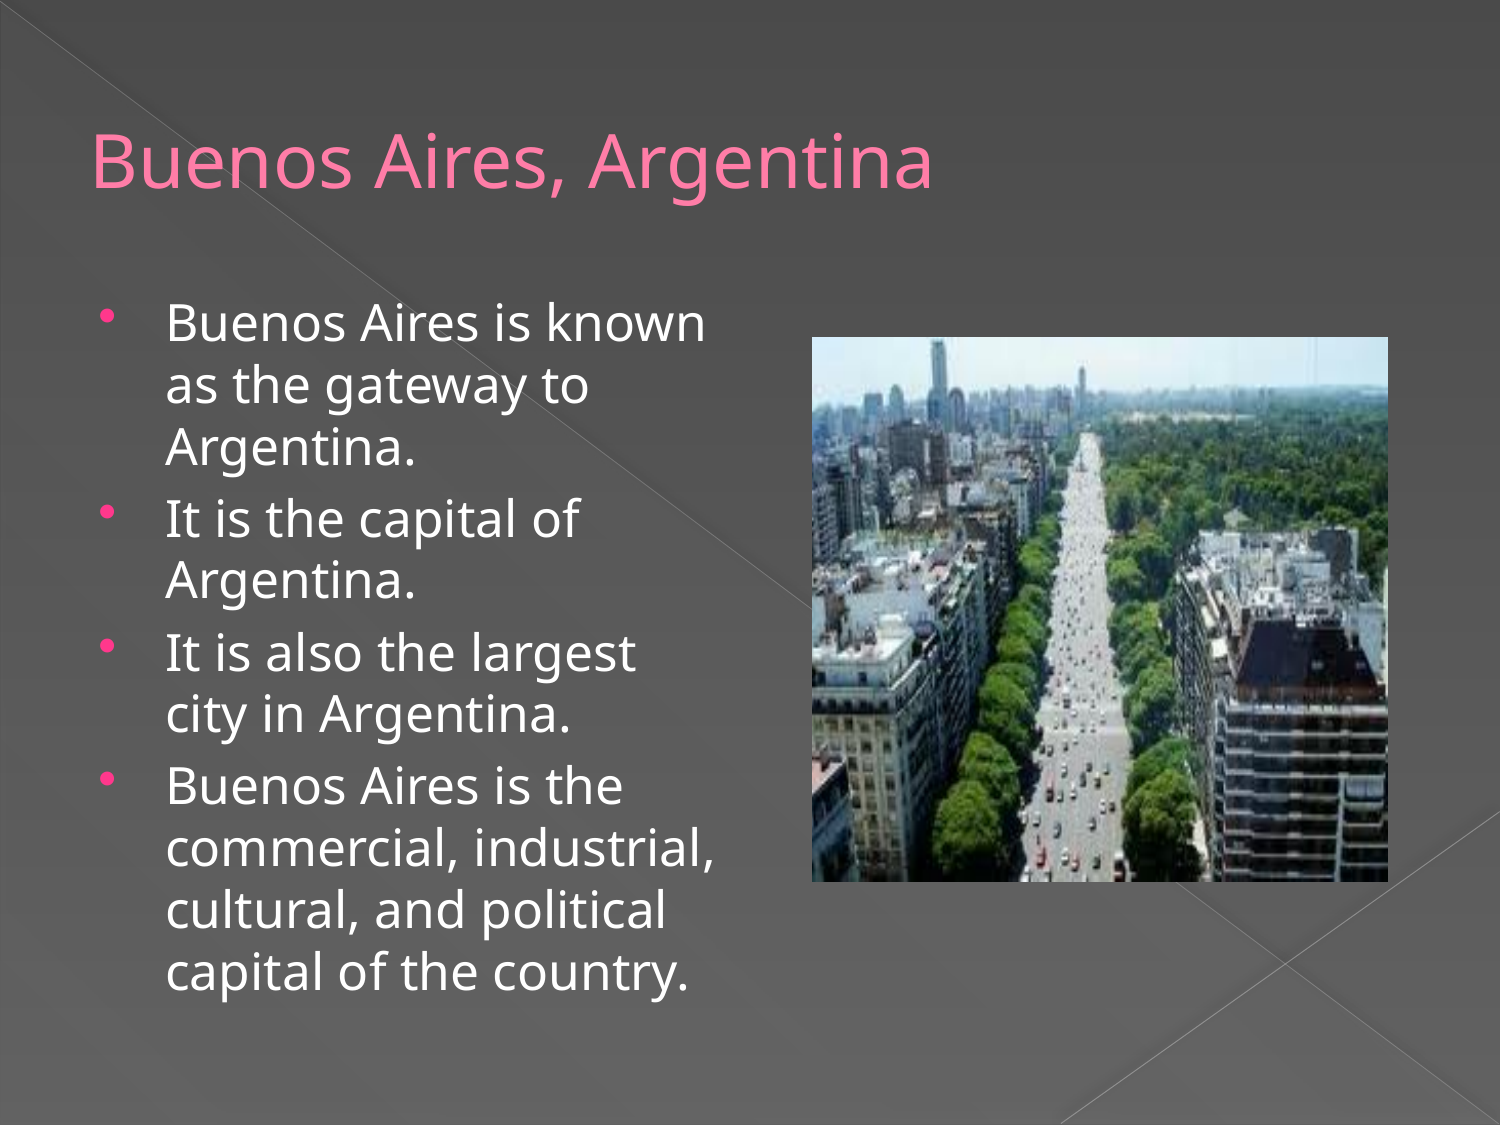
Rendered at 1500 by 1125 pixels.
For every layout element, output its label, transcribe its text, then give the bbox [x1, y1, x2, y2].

list Buenos Aires is known as the gateway to Argentina. It is the capital of Argentina. It is also the largest city in Argentina. Buenos Aires is the commercial, industrial, cultural, and political capital of the country. [75, 282, 738, 1025]
picture [812, 337, 1388, 883]
title Buenos Aires, Argentina [75, 43, 1425, 274]
